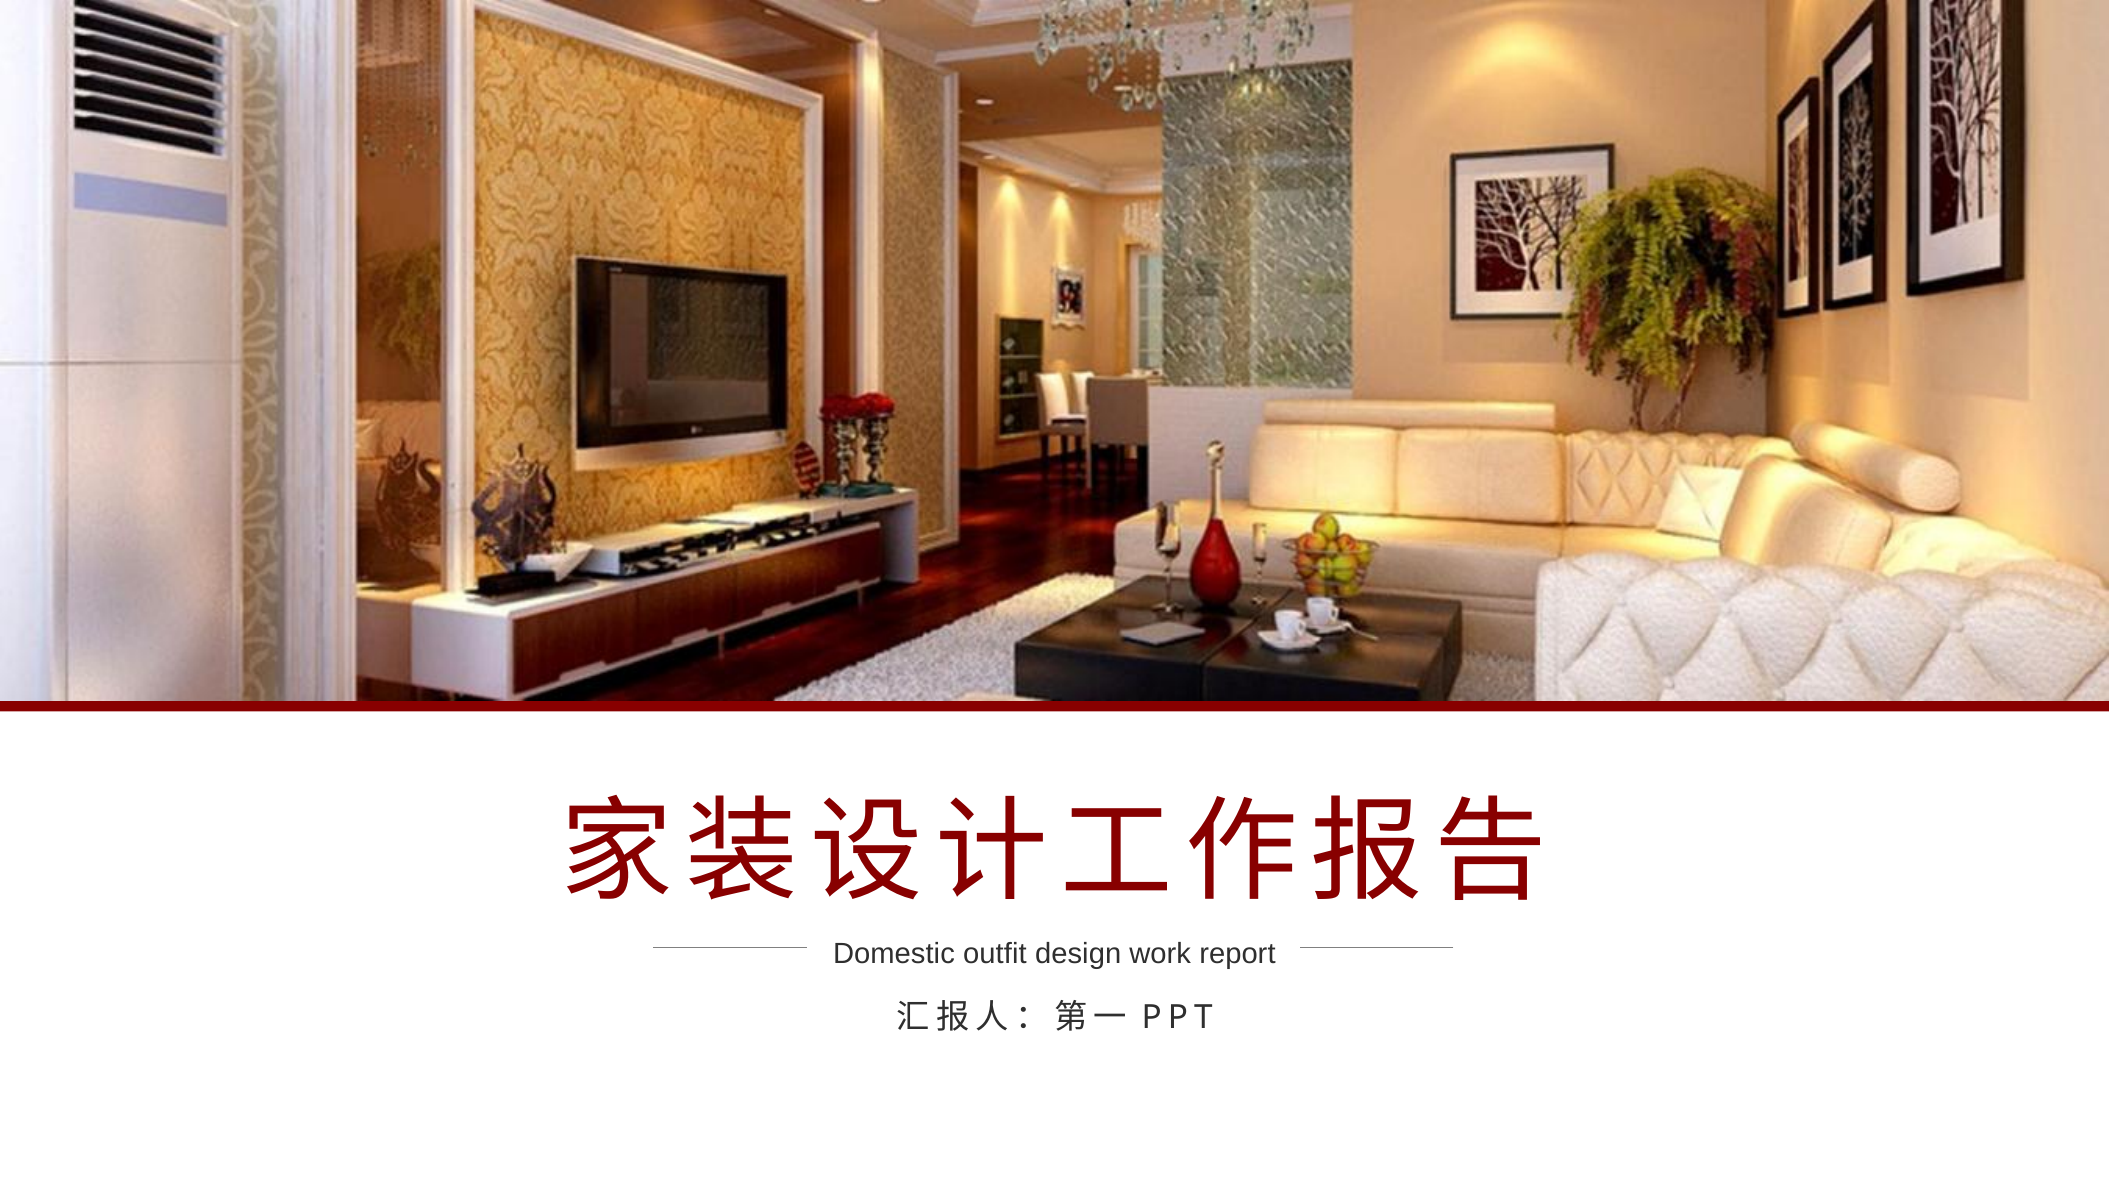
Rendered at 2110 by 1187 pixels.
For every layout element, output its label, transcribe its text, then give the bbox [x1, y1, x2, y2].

text_box [0, 0, 2110, 702]
text_box 汇报人：第一PPT [706, 979, 1403, 1043]
text_box Domestic outfit design work report [811, 921, 1298, 978]
text_box 家装设计工作报告 [432, 770, 1678, 921]
text_box [0, 702, 2110, 712]
